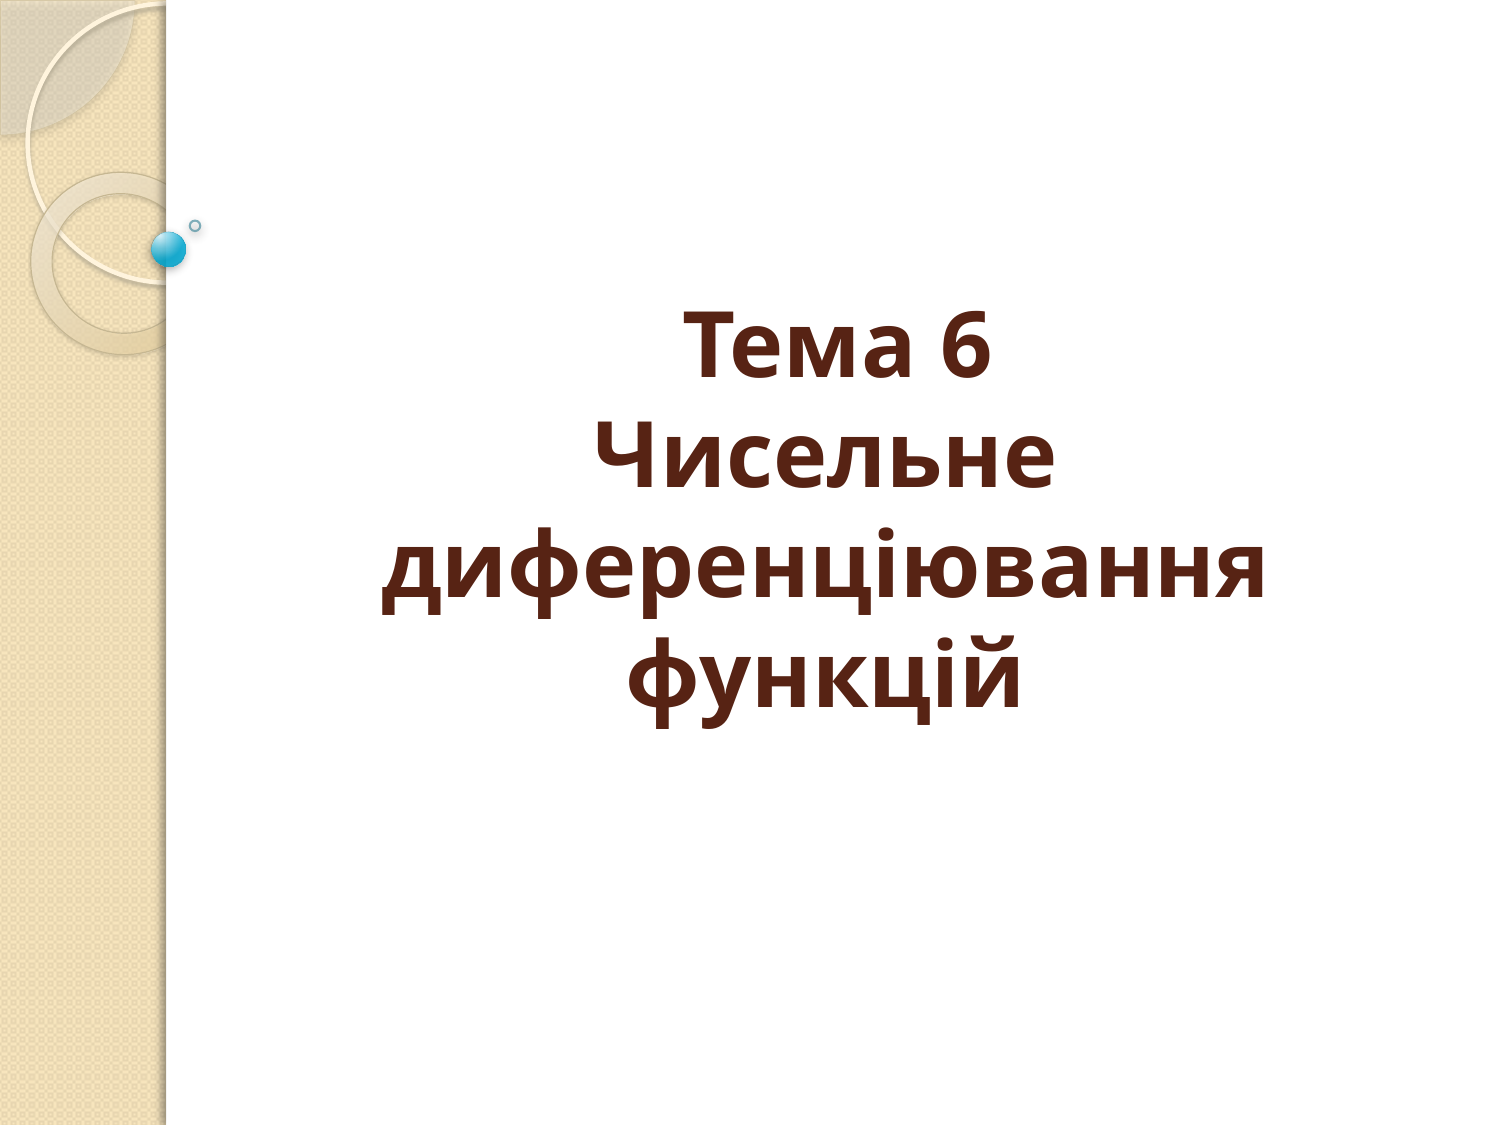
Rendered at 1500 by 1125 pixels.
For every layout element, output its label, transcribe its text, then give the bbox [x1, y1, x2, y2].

title Тема 6 Чисельне диференціювання функцій [230, 491, 1446, 734]
